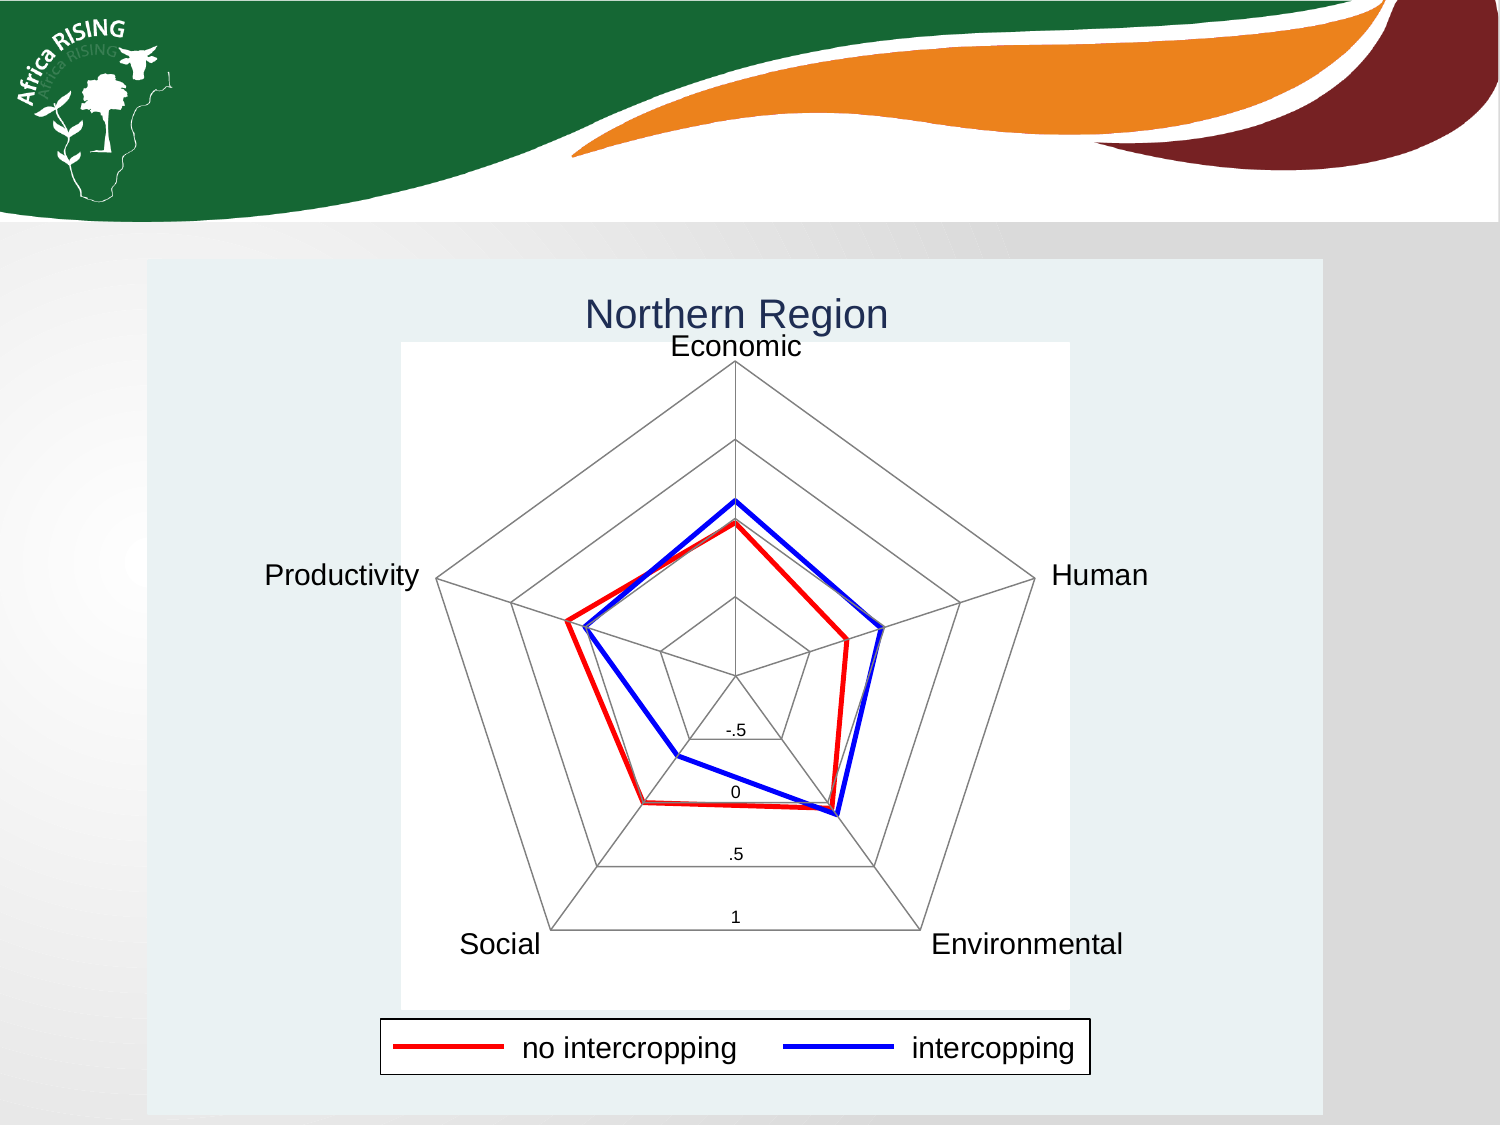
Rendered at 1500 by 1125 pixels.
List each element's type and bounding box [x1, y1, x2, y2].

picture [136, 249, 1334, 1125]
picture [0, 0, 1499, 222]
